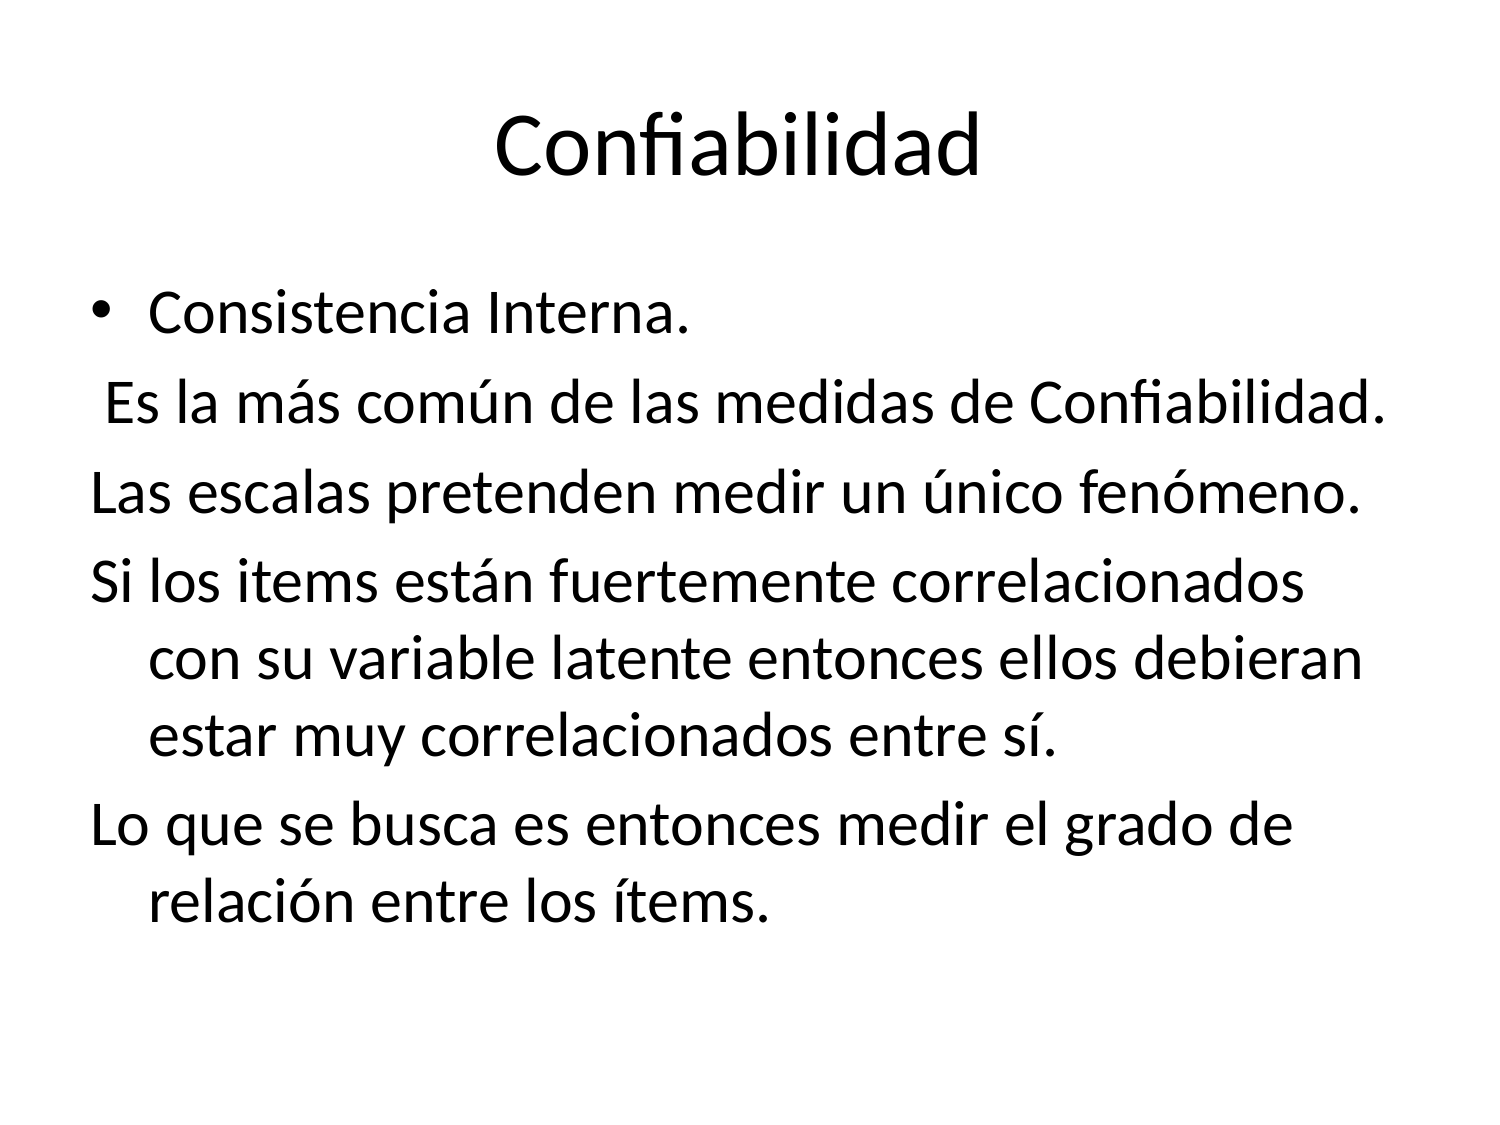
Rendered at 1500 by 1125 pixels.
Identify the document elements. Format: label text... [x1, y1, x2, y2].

list Consistencia Interna. Es la más común de las medidas de Confiabilidad. Las escalas pretenden medir un único fenómeno. Si los items están fuertemente correlacionados con su variable latente entonces ellos debieran estar muy correlacionados entre sí. Lo que se busca es entonces medir el grado de relación entre los ítems. [75, 262, 1425, 1005]
title Confiabilidad [75, 45, 1425, 233]
